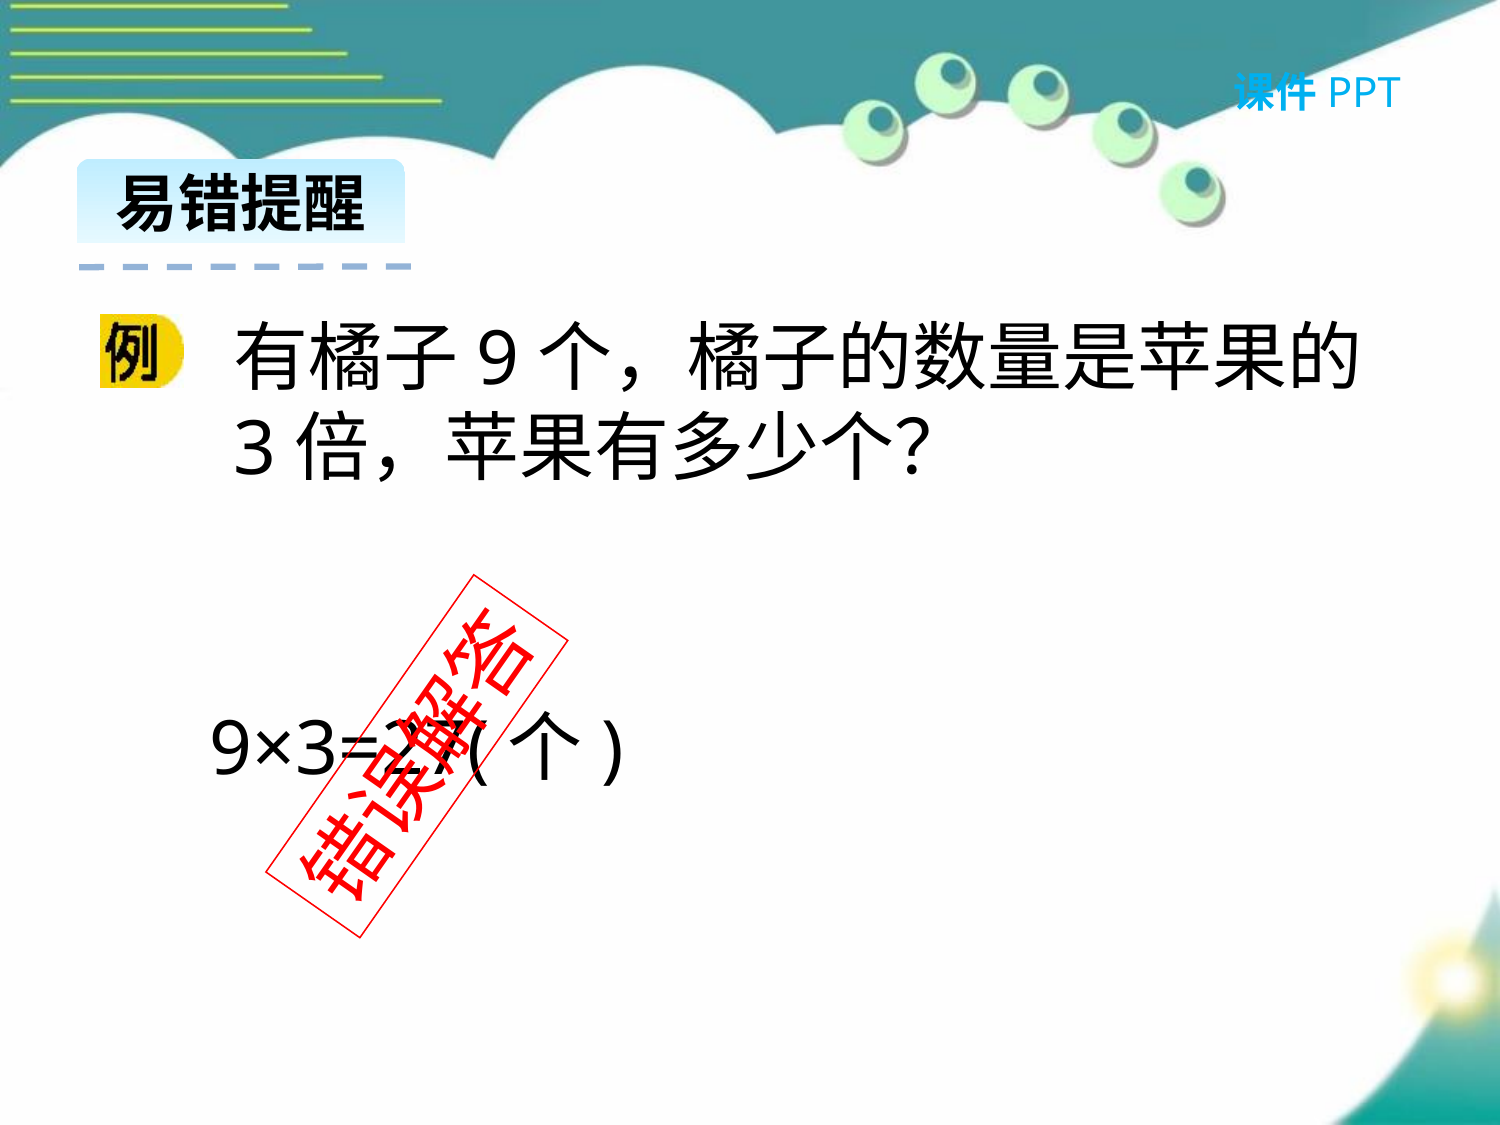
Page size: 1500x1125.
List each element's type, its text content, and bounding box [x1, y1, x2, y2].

text_box 有橘子9个，橘子的数量是苹果的3倍，苹果有多少个？ [218, 302, 1381, 498]
text_box 错误解答 [265, 574, 568, 938]
picture [0, 0, 1500, 1125]
text_box 课件PPT [1218, 58, 1418, 124]
text_box 9×3=27(个) [459, 692, 1309, 798]
text_box 9×3=27(个) [194, 692, 391, 798]
text_box 易错提醒 [76, 158, 405, 244]
